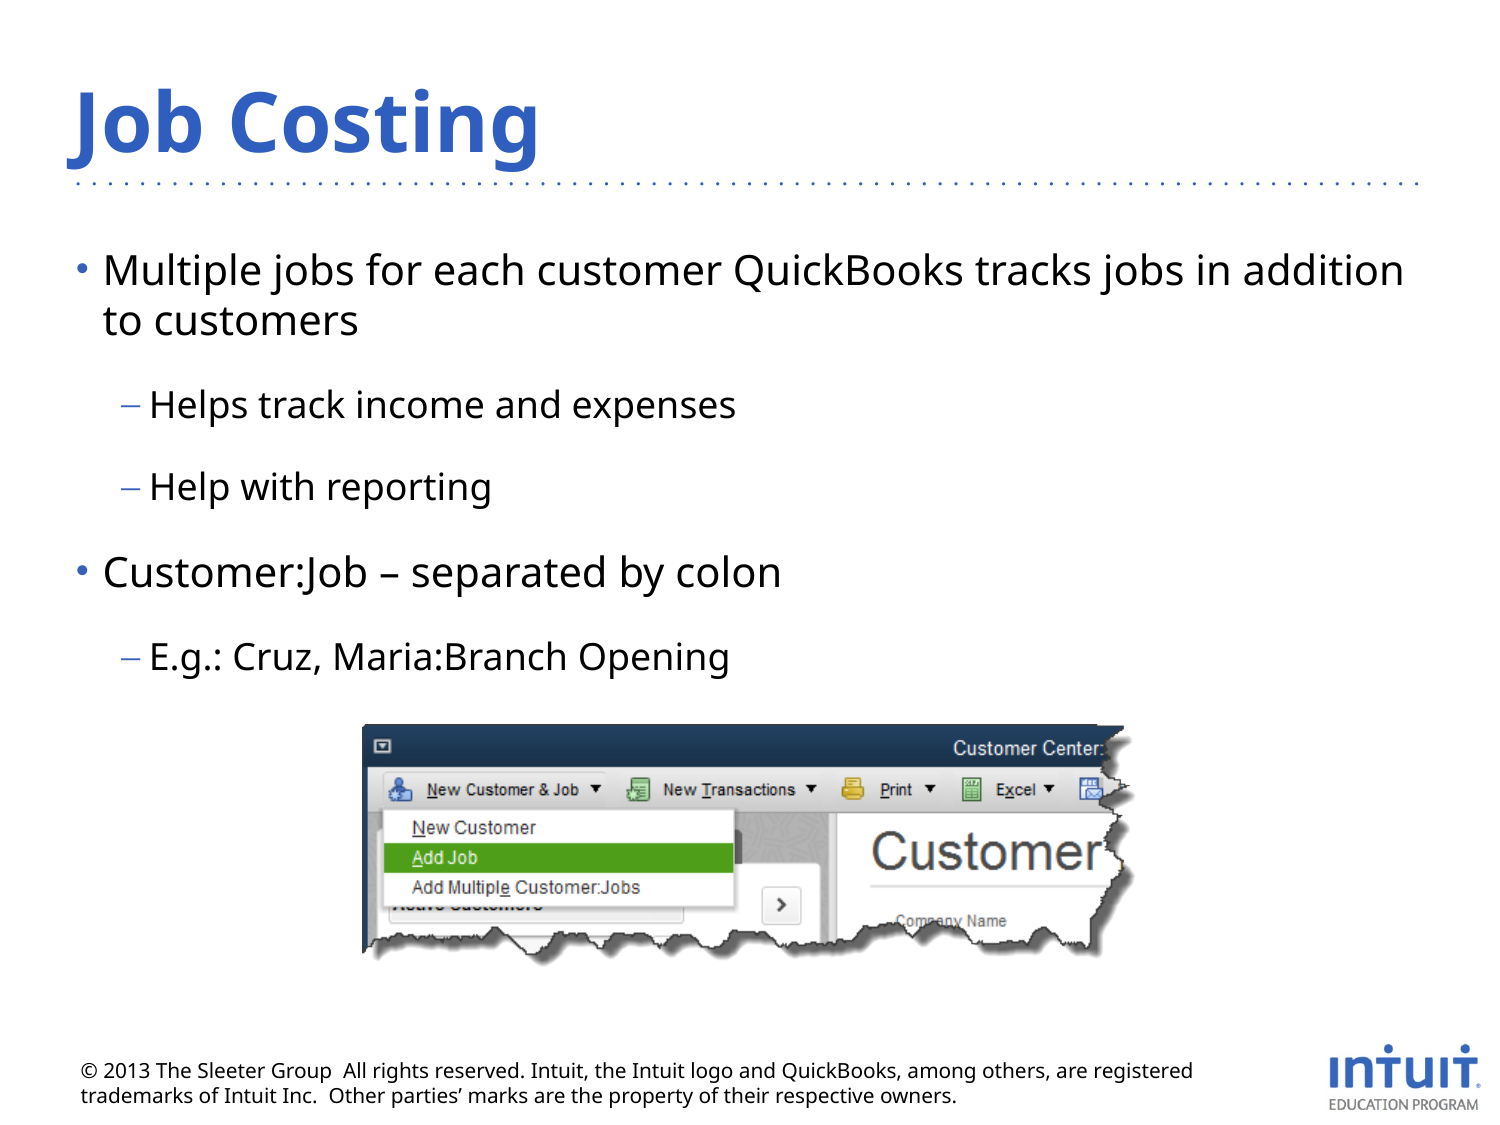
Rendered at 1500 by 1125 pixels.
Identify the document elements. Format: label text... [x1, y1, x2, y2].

title Job Costing [73, 62, 1424, 169]
picture [1325, 1039, 1485, 1116]
picture [362, 724, 1161, 988]
list Multiple jobs for each customer QuickBooks tracks jobs in addition to customers Helps track income and expenses Help with reporting Customer:Job – separated by colon E.g.: Cruz, Maria:Branch Opening [75, 235, 1424, 1012]
